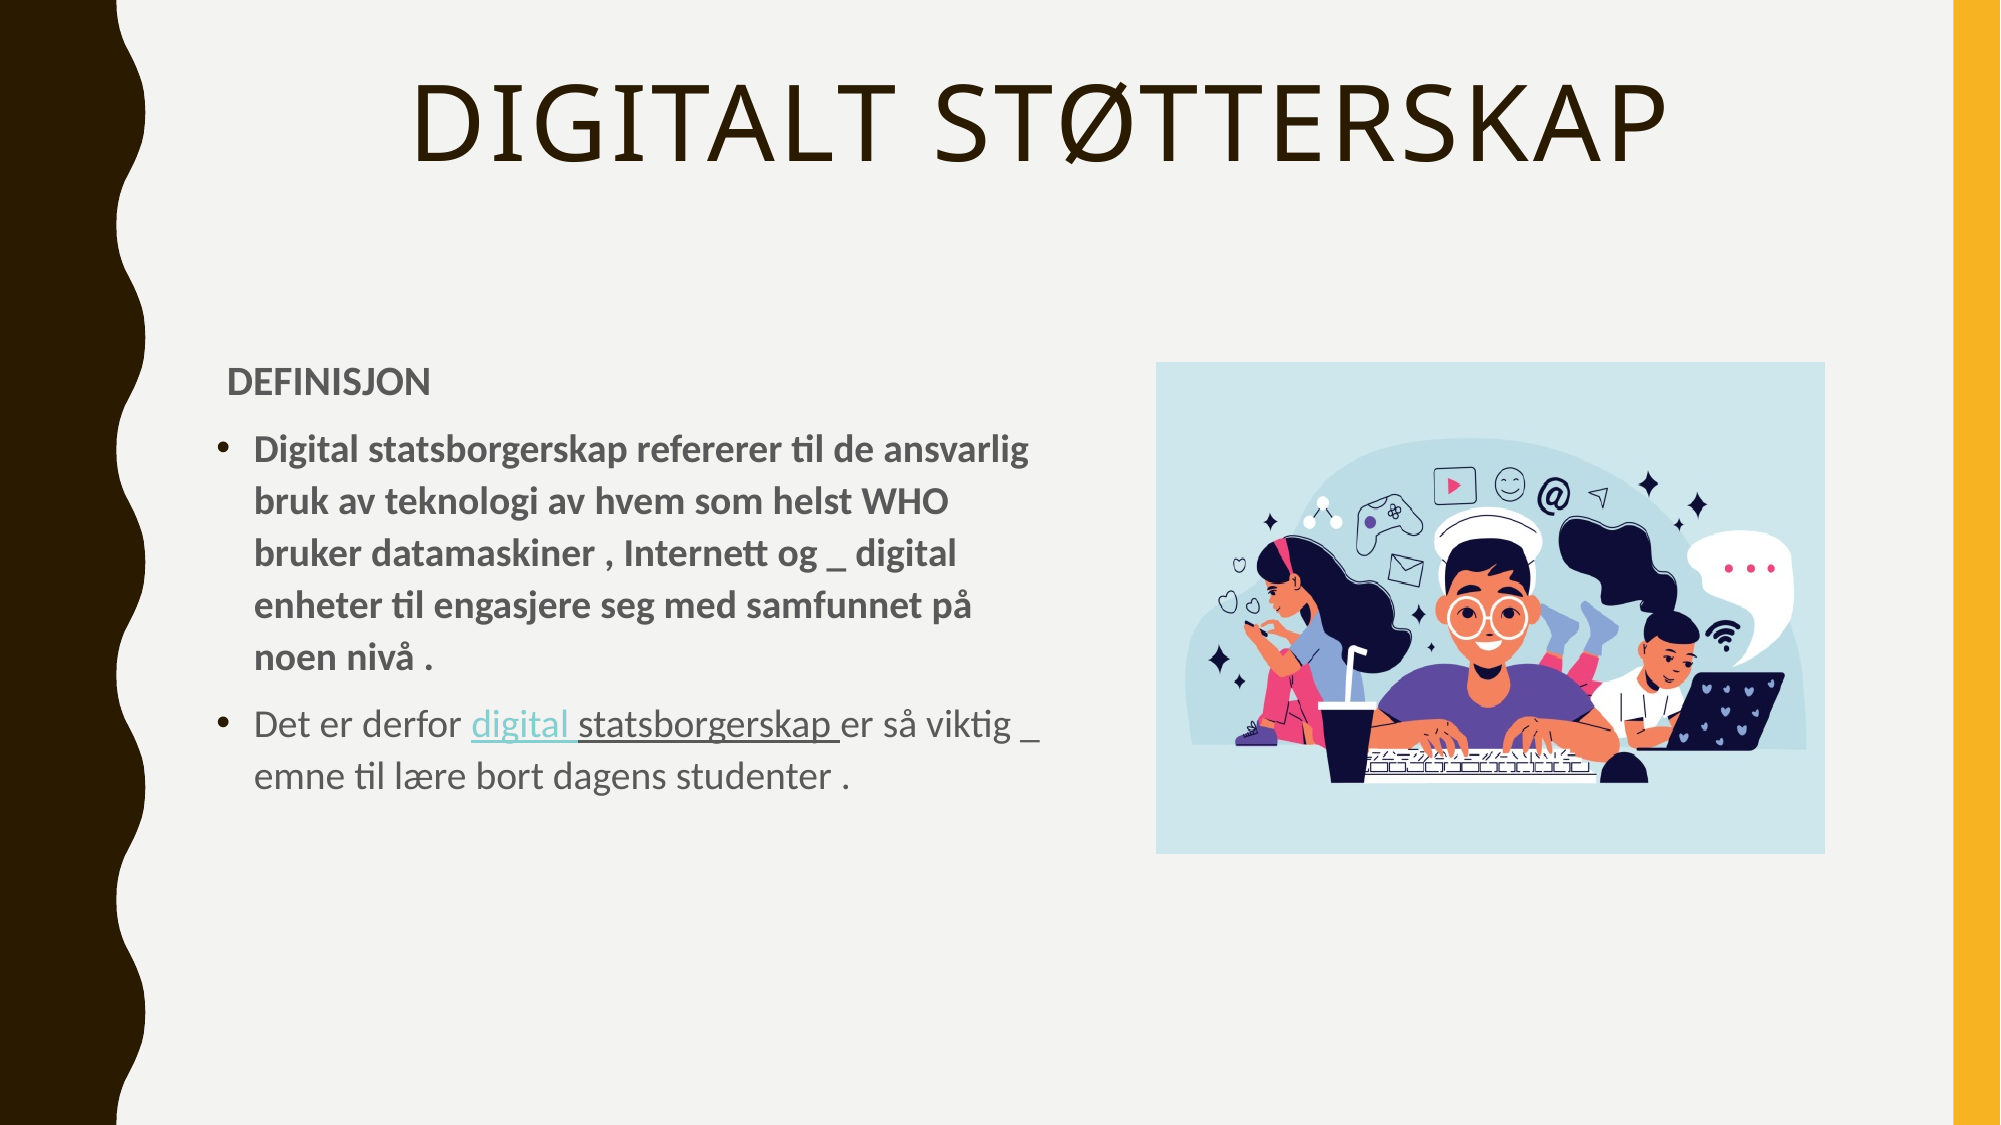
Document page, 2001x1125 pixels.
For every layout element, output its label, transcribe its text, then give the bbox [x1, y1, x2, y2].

list DEFINISJON Digital statsborgerskap refererer til de ansvarlig bruk av teknologi av hvem som helst WHO bruker datamaskiner , Internett og _ digital enheter til engasjere seg med samfunnet på noen nivå . Det er derfor digital statsborgerskap er så viktig _ emne til lære bort dagens studenter . [201, 341, 1063, 1020]
picture [1156, 362, 1825, 854]
title DIGITALT STØTTERSKAP [205, 62, 1875, 308]
